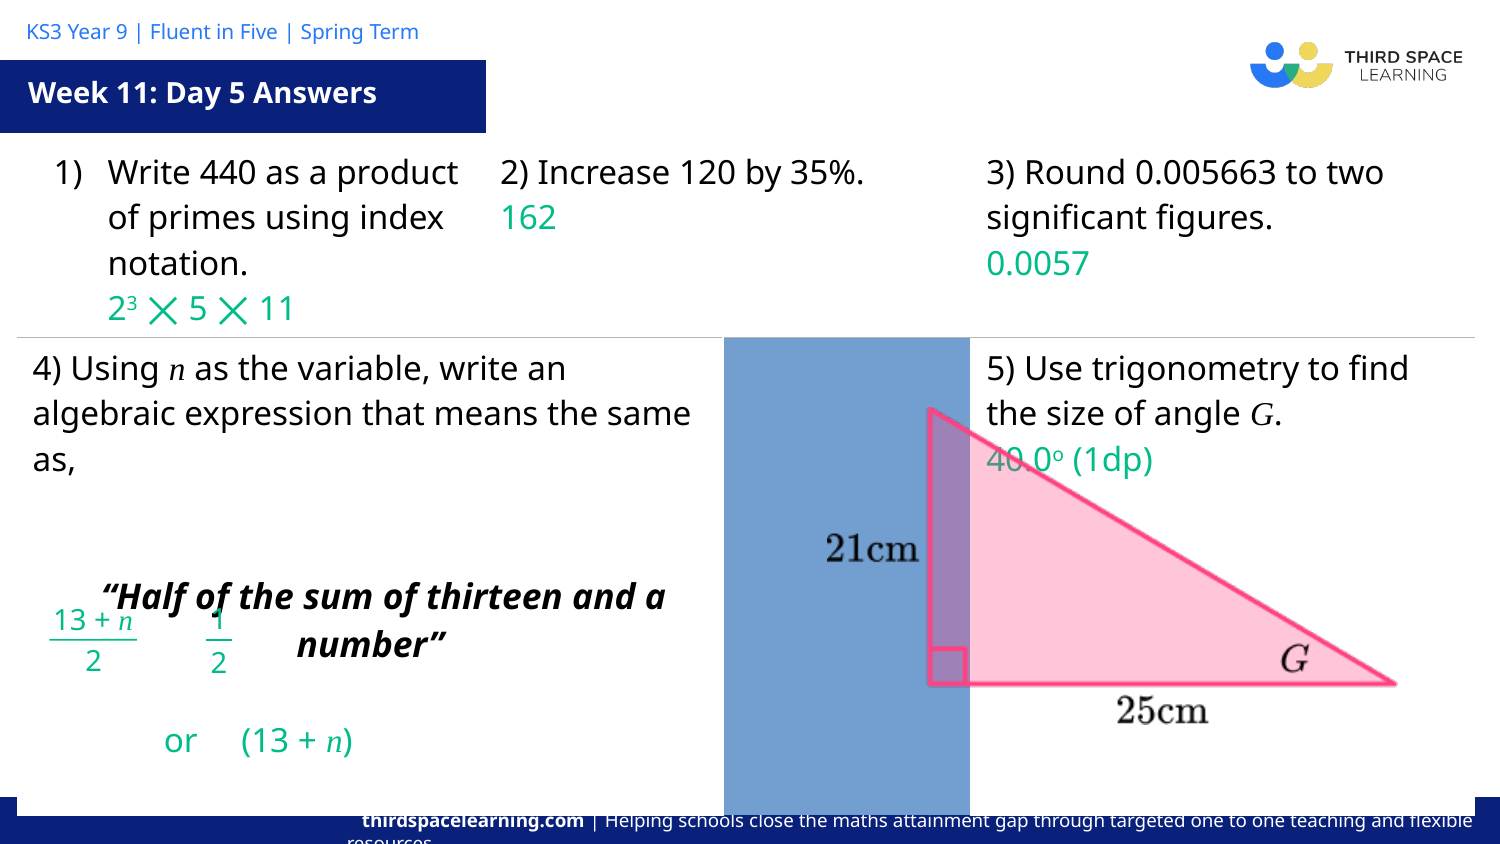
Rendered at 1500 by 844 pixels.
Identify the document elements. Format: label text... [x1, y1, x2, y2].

picture [1250, 33, 1465, 99]
table_header 2) Increase 120 by 35%. 162 [486, 142, 970, 337]
table_cell 4) Using n as the variable, write an algebraic expression that means the same as, “Half of the sum of thirteen and a number” or (13 + n) [19, 338, 722, 814]
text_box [206, 600, 232, 680]
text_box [49, 601, 138, 679]
text_box Week 11: Day 5 Answers [13, 59, 426, 125]
table_cell 5) Use trigonometry to find the size of angle G. 40.0o (1dp) [972, 338, 1474, 814]
table_header Write 440 as a product of primes using index notation. 23 ⨉ 5 ⨉ 11 [19, 142, 484, 337]
table_header 3) Round 0.005663 to two significant figures. 0.0057 [972, 142, 1474, 337]
picture [827, 407, 1398, 725]
